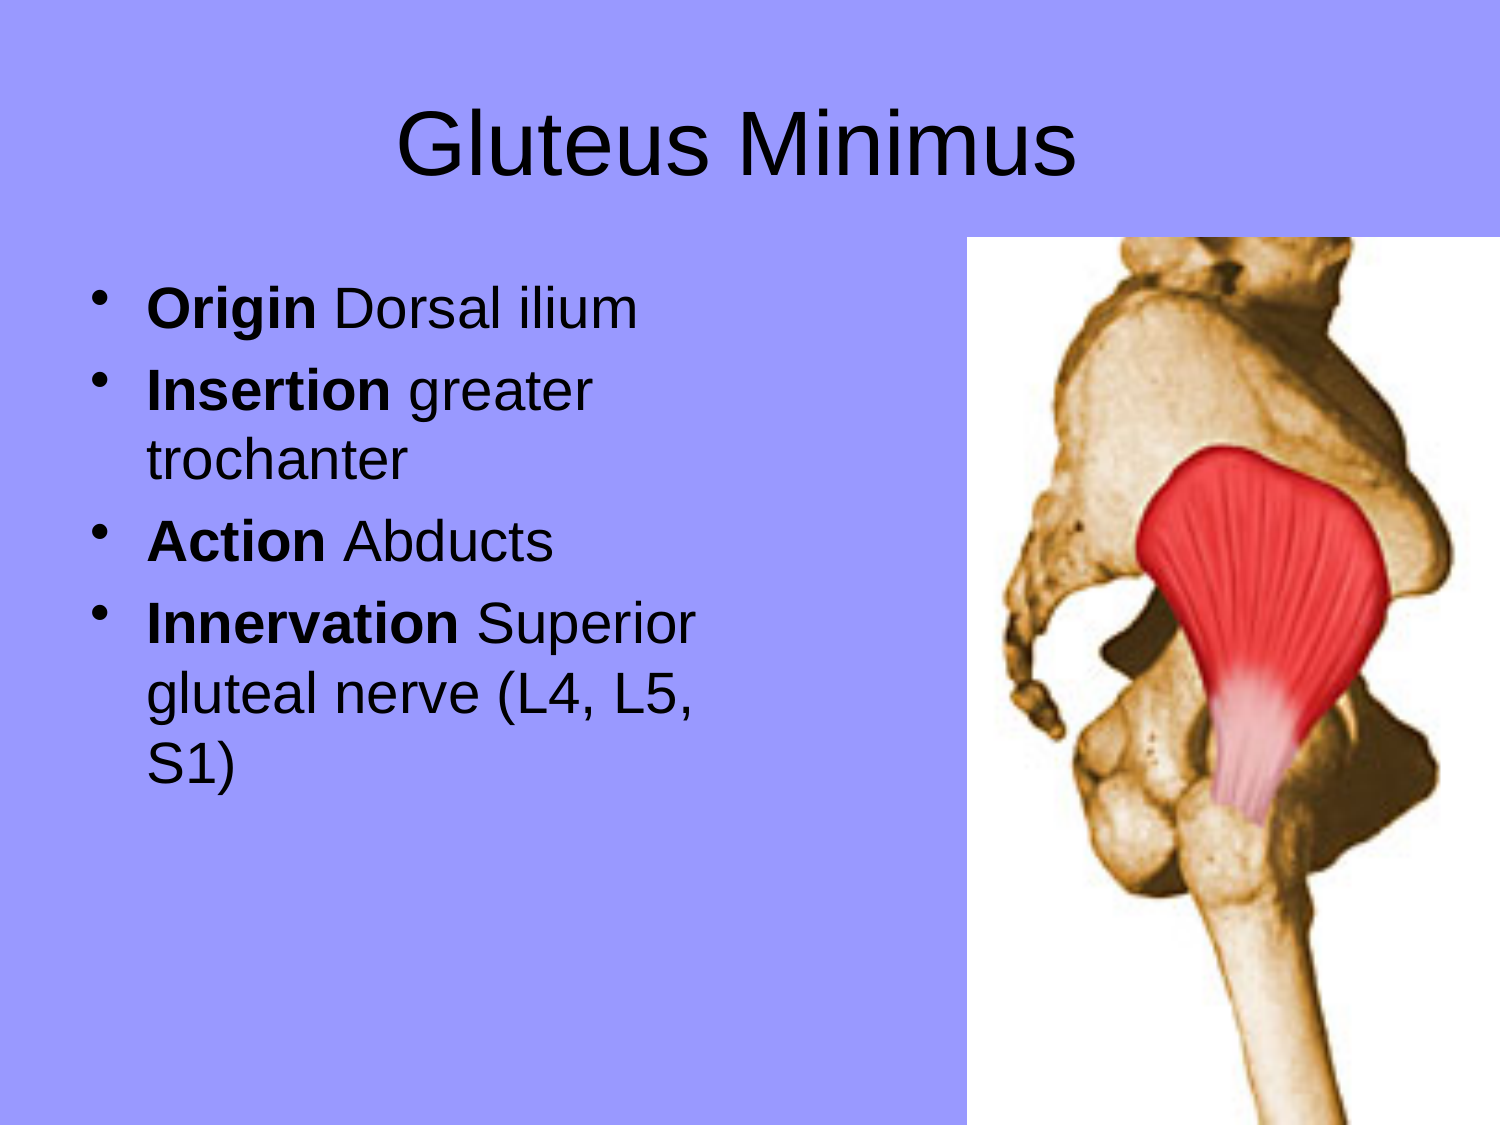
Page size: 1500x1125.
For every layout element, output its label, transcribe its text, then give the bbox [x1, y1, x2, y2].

list Origin Dorsal ilium Insertion greater trochanter Action Abducts Innervation Superior gluteal nerve (L4, L5, S1) [75, 262, 738, 1005]
title Gluteus Minimus [75, 45, 1425, 233]
picture [967, 237, 1500, 1125]
